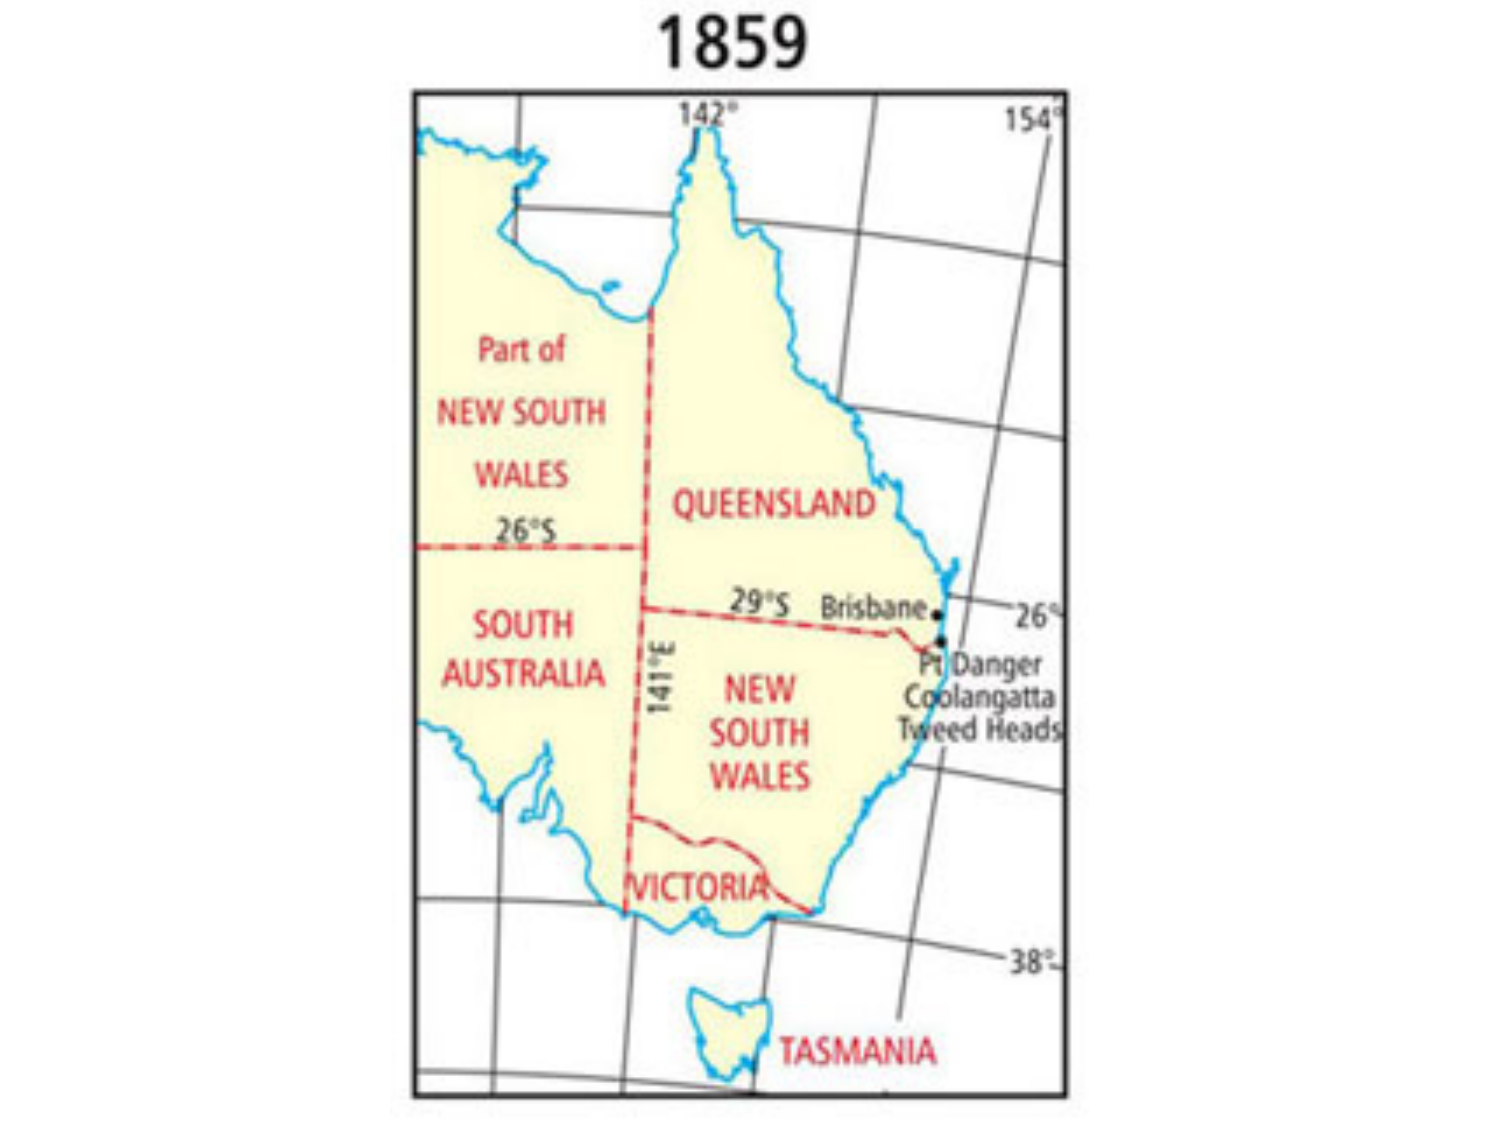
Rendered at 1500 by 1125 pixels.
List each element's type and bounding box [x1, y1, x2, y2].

picture [389, 0, 1089, 1125]
